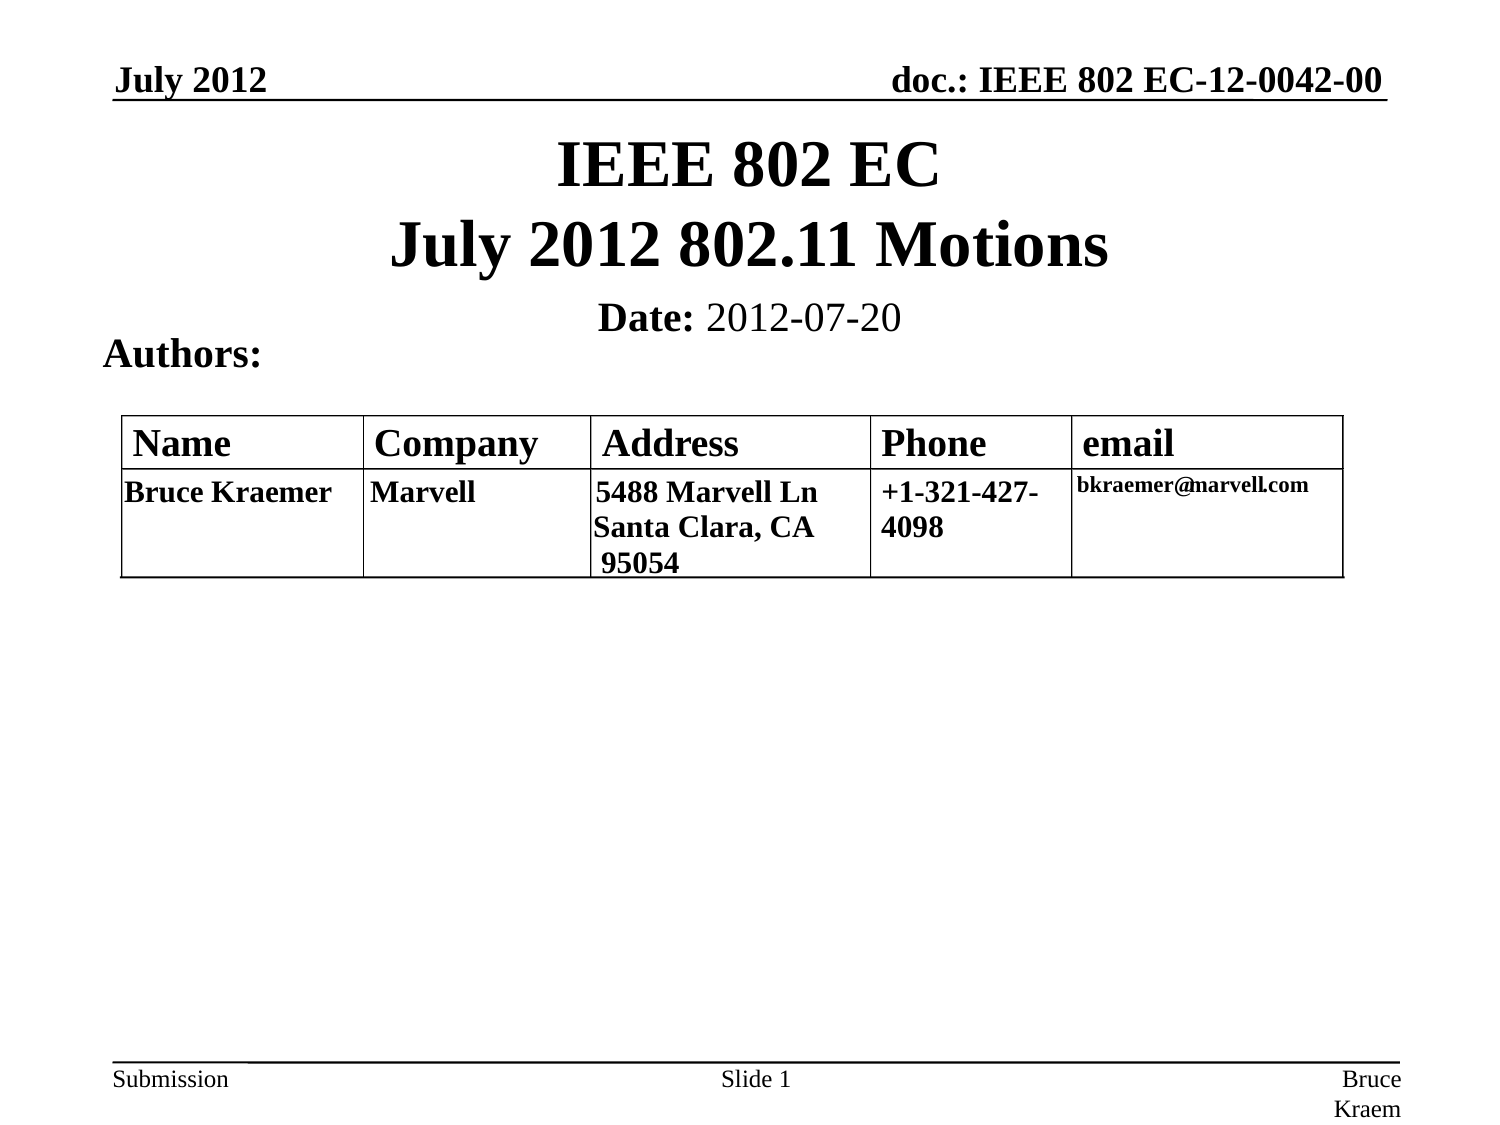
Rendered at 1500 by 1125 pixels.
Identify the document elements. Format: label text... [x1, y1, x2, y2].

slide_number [114, 54, 374, 101]
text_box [107, 415, 1388, 838]
title IEEE 802 EC July 2012 802.11 Motions [112, 112, 1388, 287]
list Date: 2012-07-20 [112, 287, 1388, 350]
text_box Authors: [87, 318, 325, 381]
slide_number Slide 1 [712, 1061, 800, 1093]
footer Bruce Kraemer, Marvell [1324, 1061, 1402, 1093]
